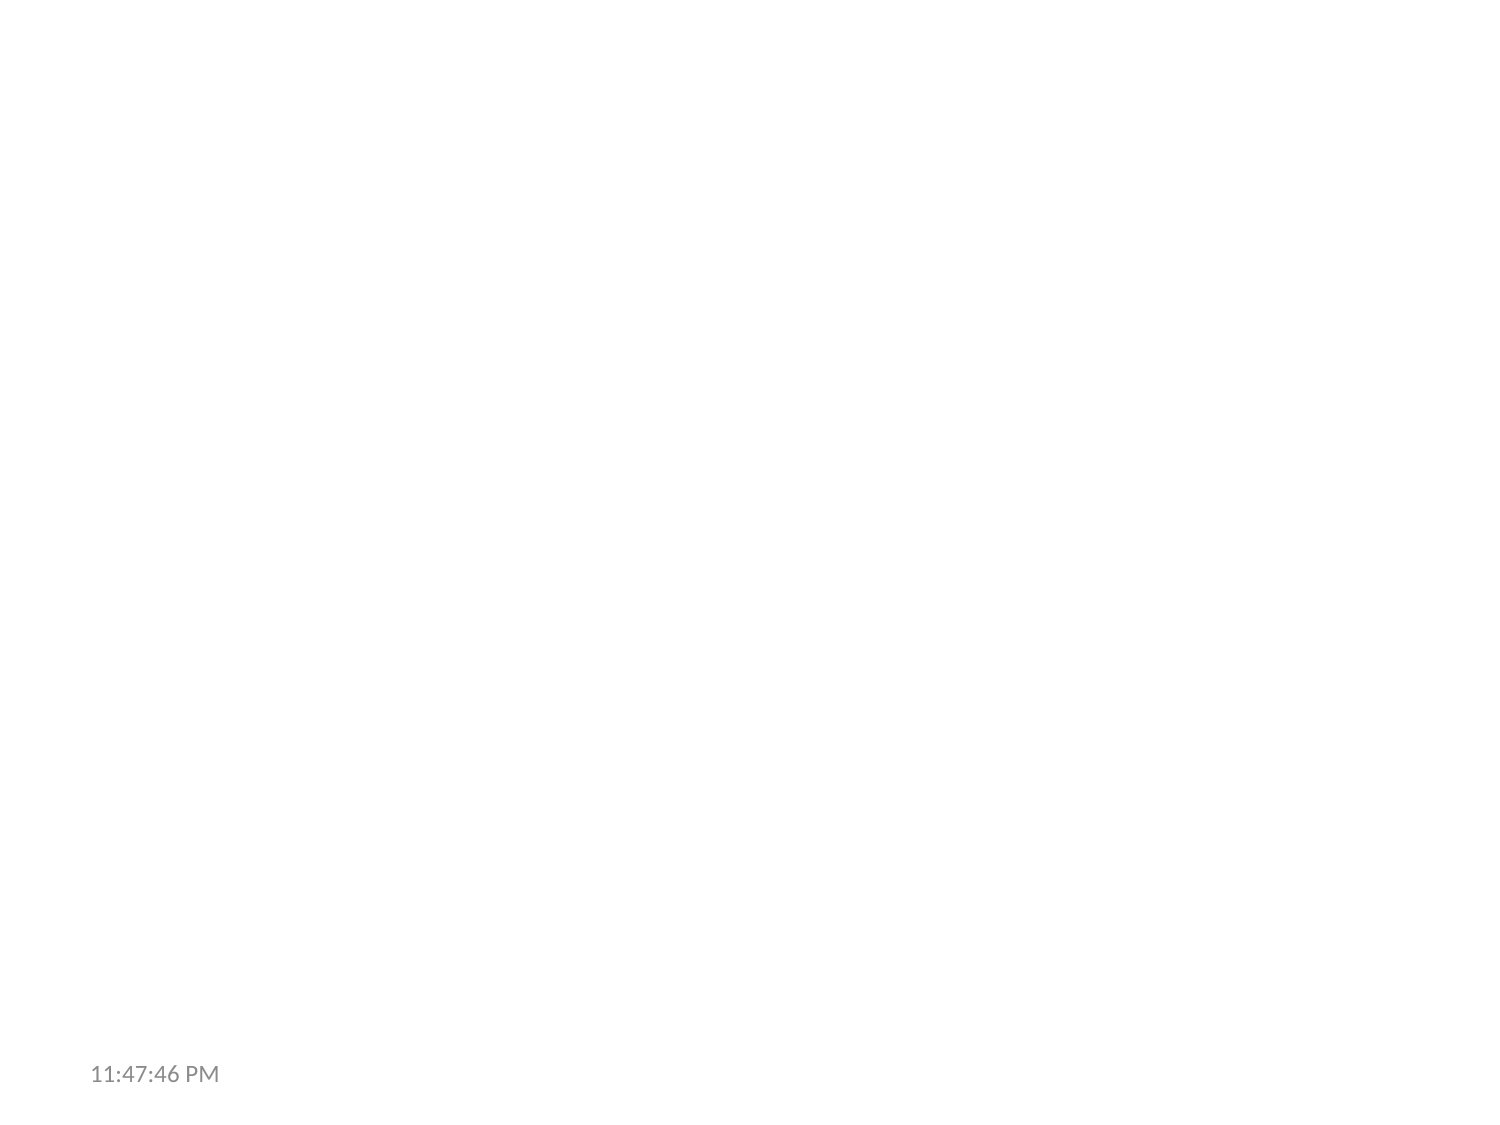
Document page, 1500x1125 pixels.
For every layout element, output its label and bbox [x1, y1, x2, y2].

slide_number [75, 1042, 425, 1103]
